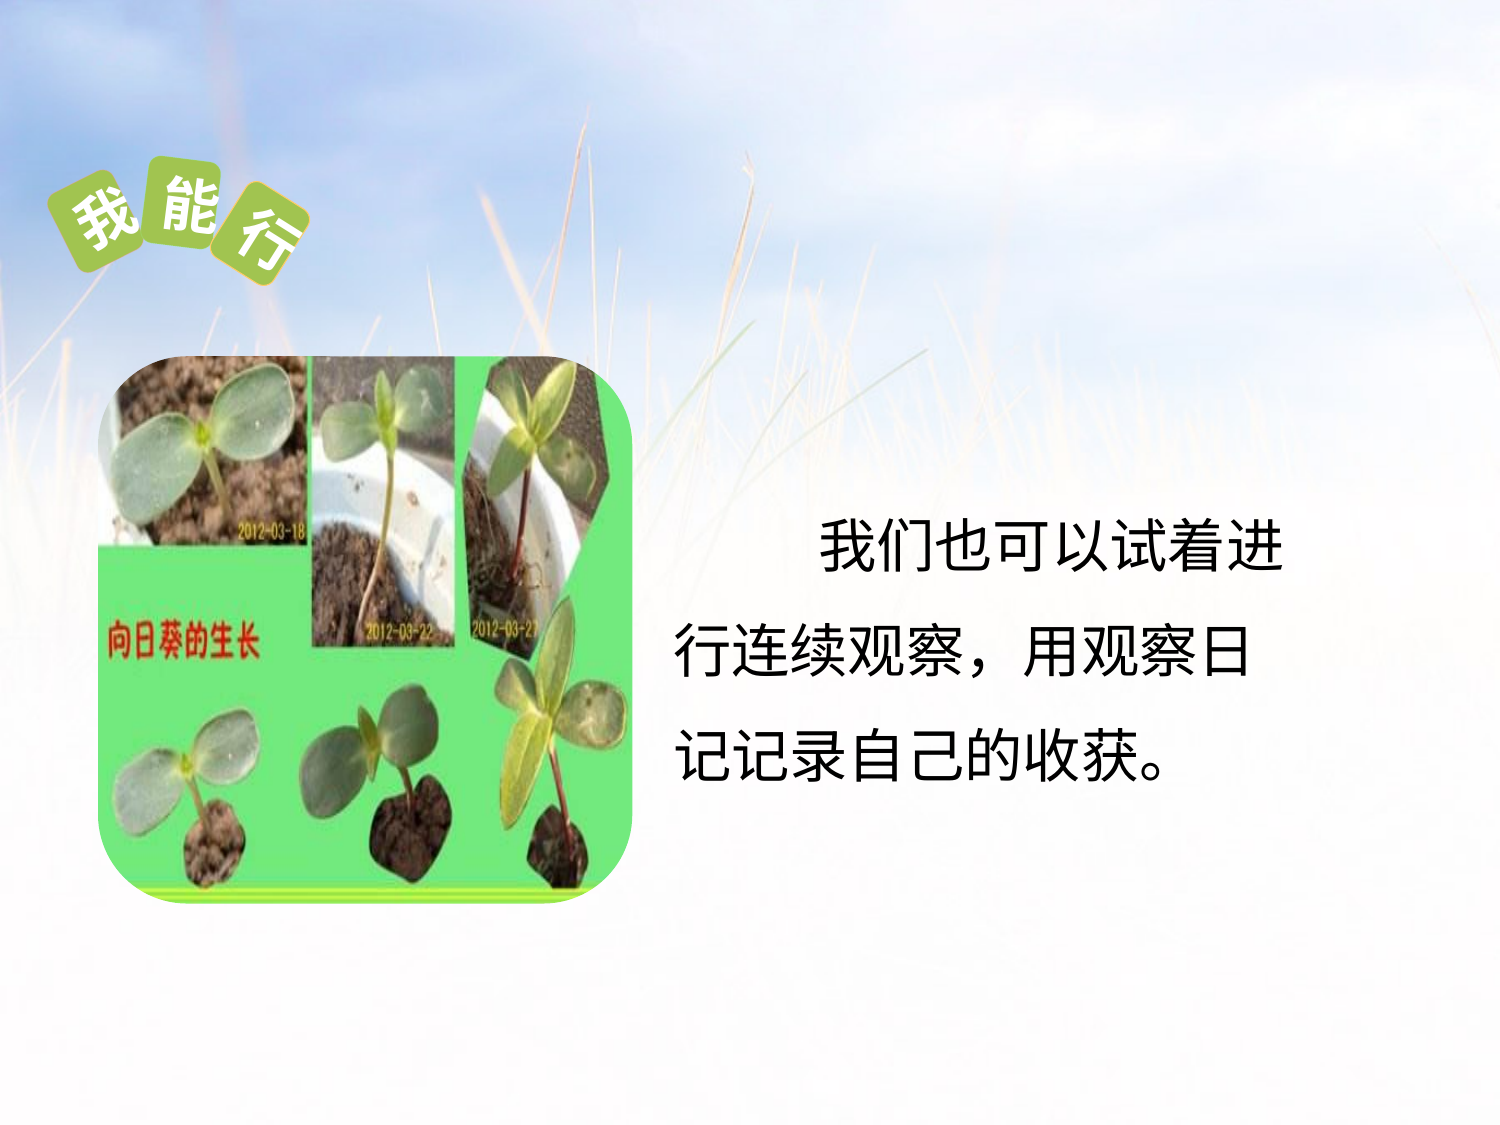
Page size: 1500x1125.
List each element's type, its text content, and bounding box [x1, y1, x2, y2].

picture [0, 0, 1500, 1125]
text_box 行 [209, 180, 311, 286]
text_box 能 [140, 155, 222, 250]
text_box 我们也可以试着进行连续观察，用观察日记记录自己的收获。 [658, 467, 1315, 797]
text_box 我 [46, 169, 144, 274]
